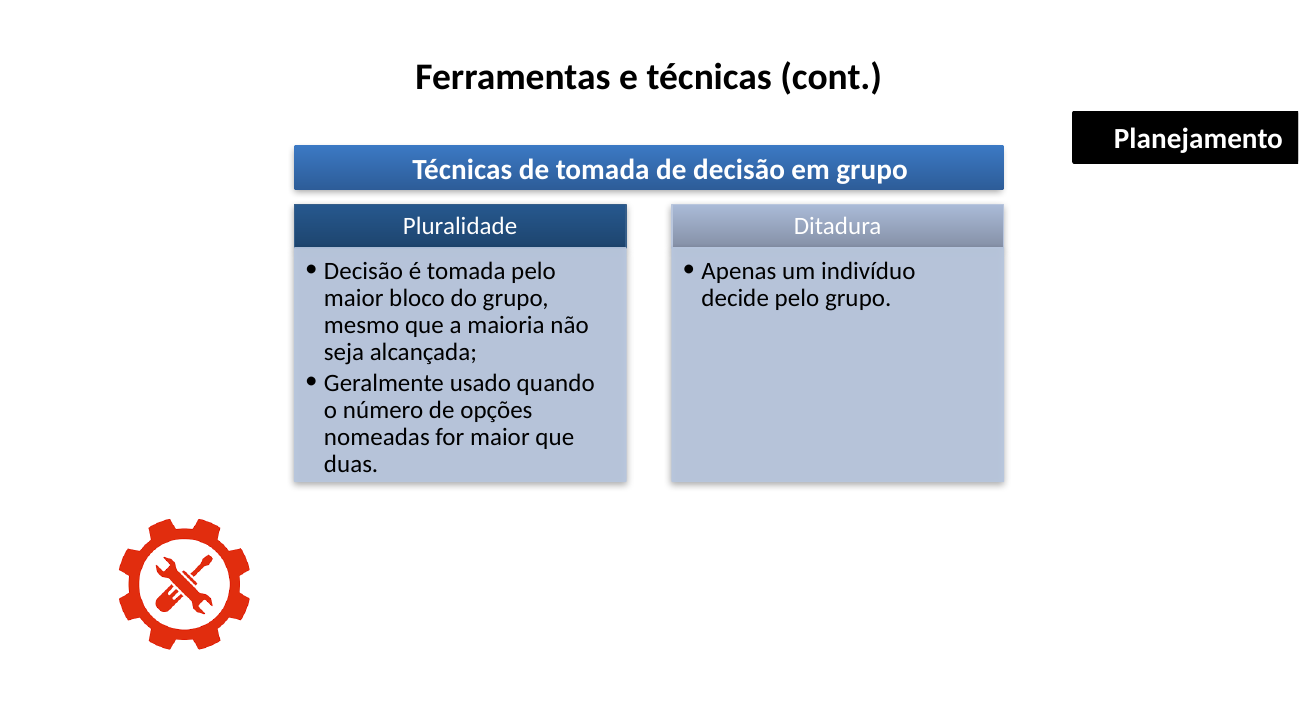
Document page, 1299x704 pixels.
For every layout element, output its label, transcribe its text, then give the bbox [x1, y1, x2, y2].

text_box Ferramentas e técnicas (cont.) [0, 44, 1299, 106]
text_box Planejamento [1074, 112, 1299, 162]
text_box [294, 145, 1004, 482]
picture [117, 517, 251, 651]
